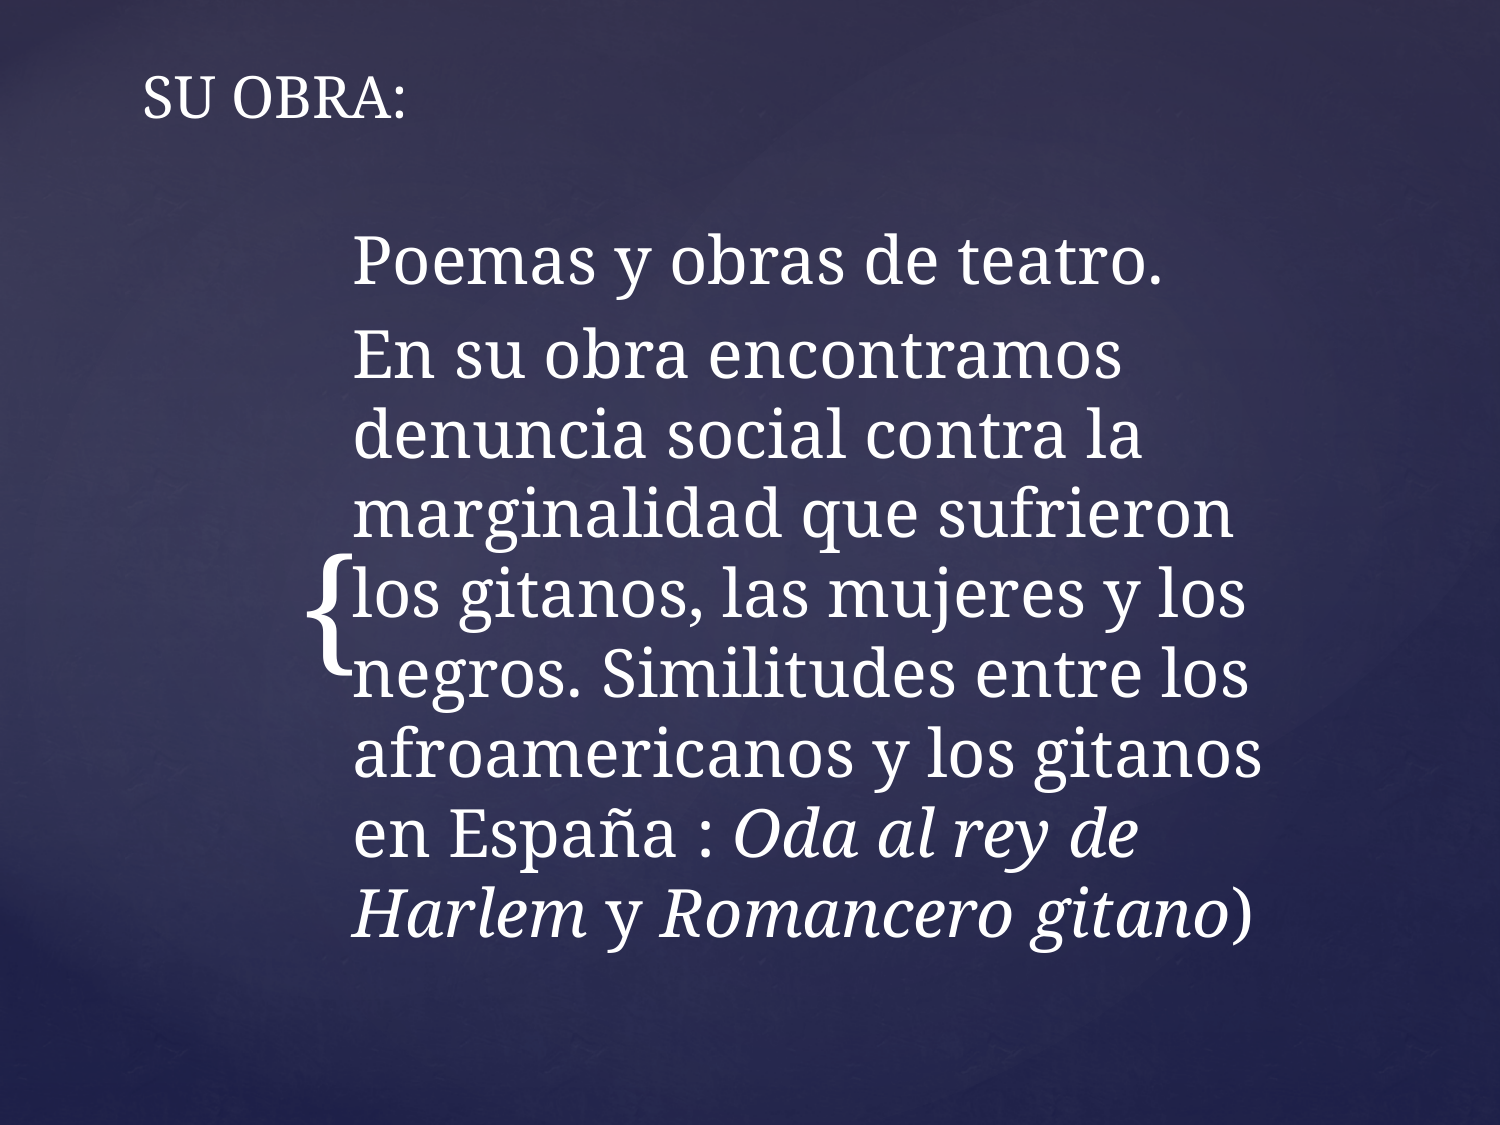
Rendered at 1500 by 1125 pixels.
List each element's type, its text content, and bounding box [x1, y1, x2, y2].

subtitle Poemas y obras de teatro. En su obra encontramos denuncia social contra la marginalidad que sufrieron los gitanos, las mujeres y los negros. Similitudes entre los afroamericanos y los gitanos en España : Oda al rey de Harlem y Romancero gitano) [337, 299, 1350, 963]
title SU OBRA: [127, 50, 1365, 138]
